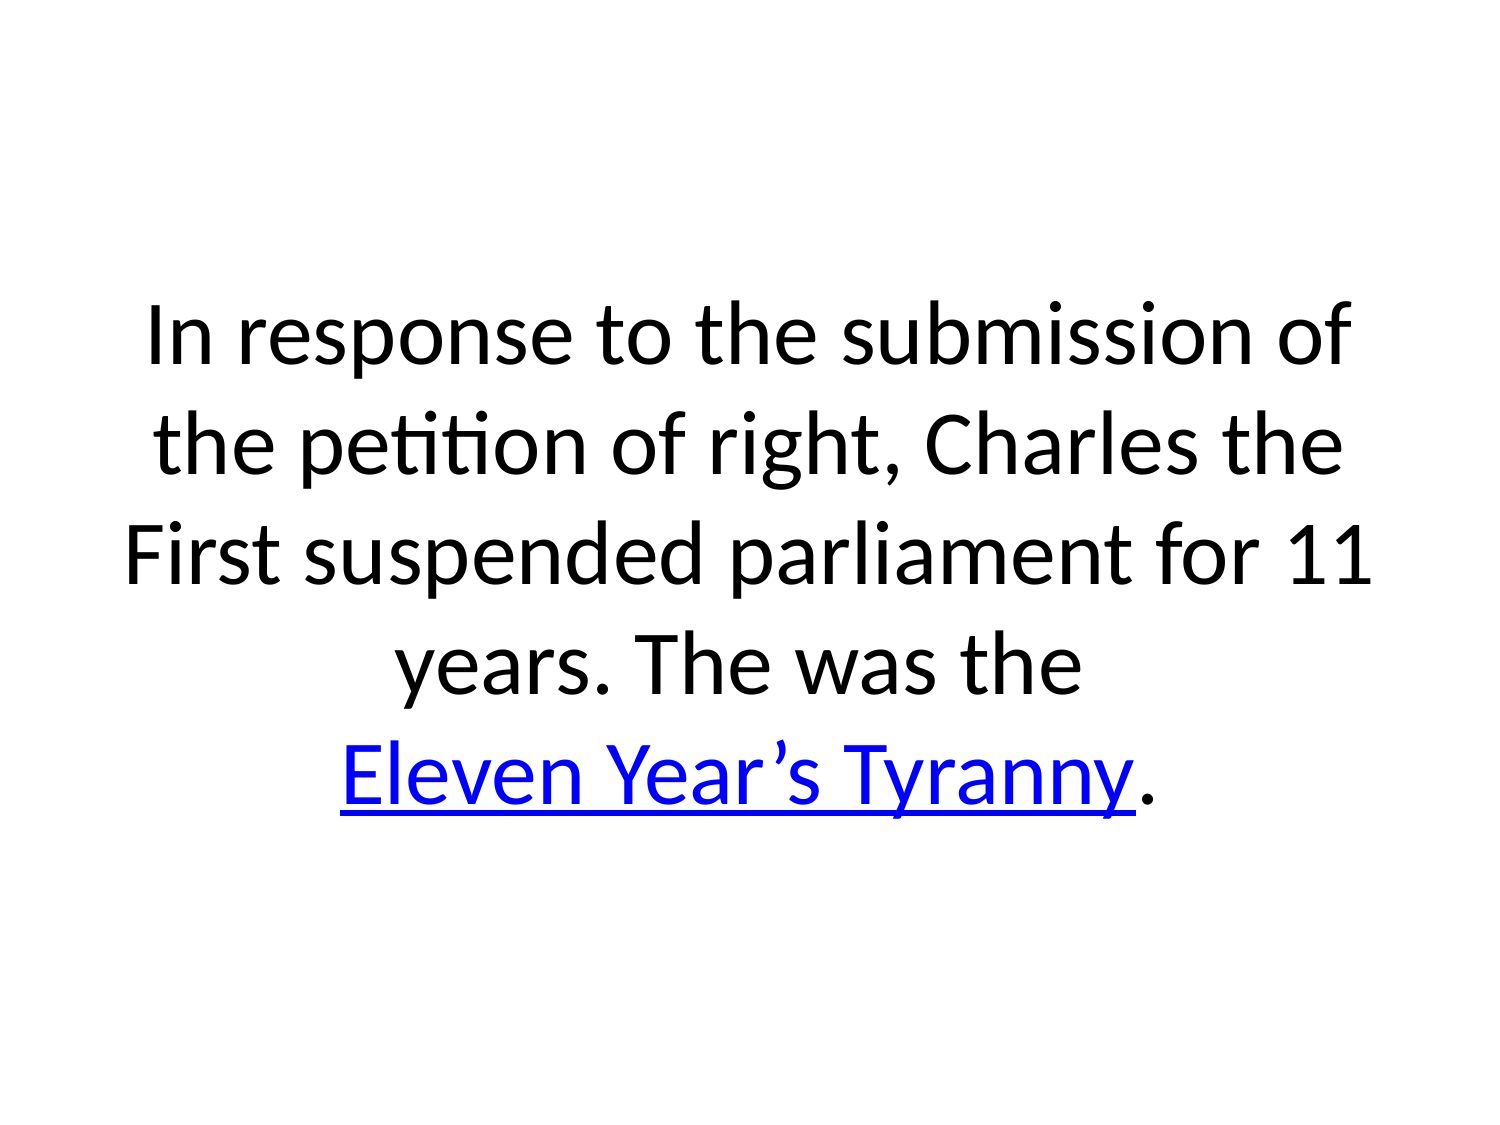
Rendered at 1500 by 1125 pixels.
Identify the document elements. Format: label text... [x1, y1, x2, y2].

title In response to the submission of the petition of right, Charles the First suspended parliament for 11 years. The was the Eleven Year’s Tyranny. [74, 44, 1426, 1051]
